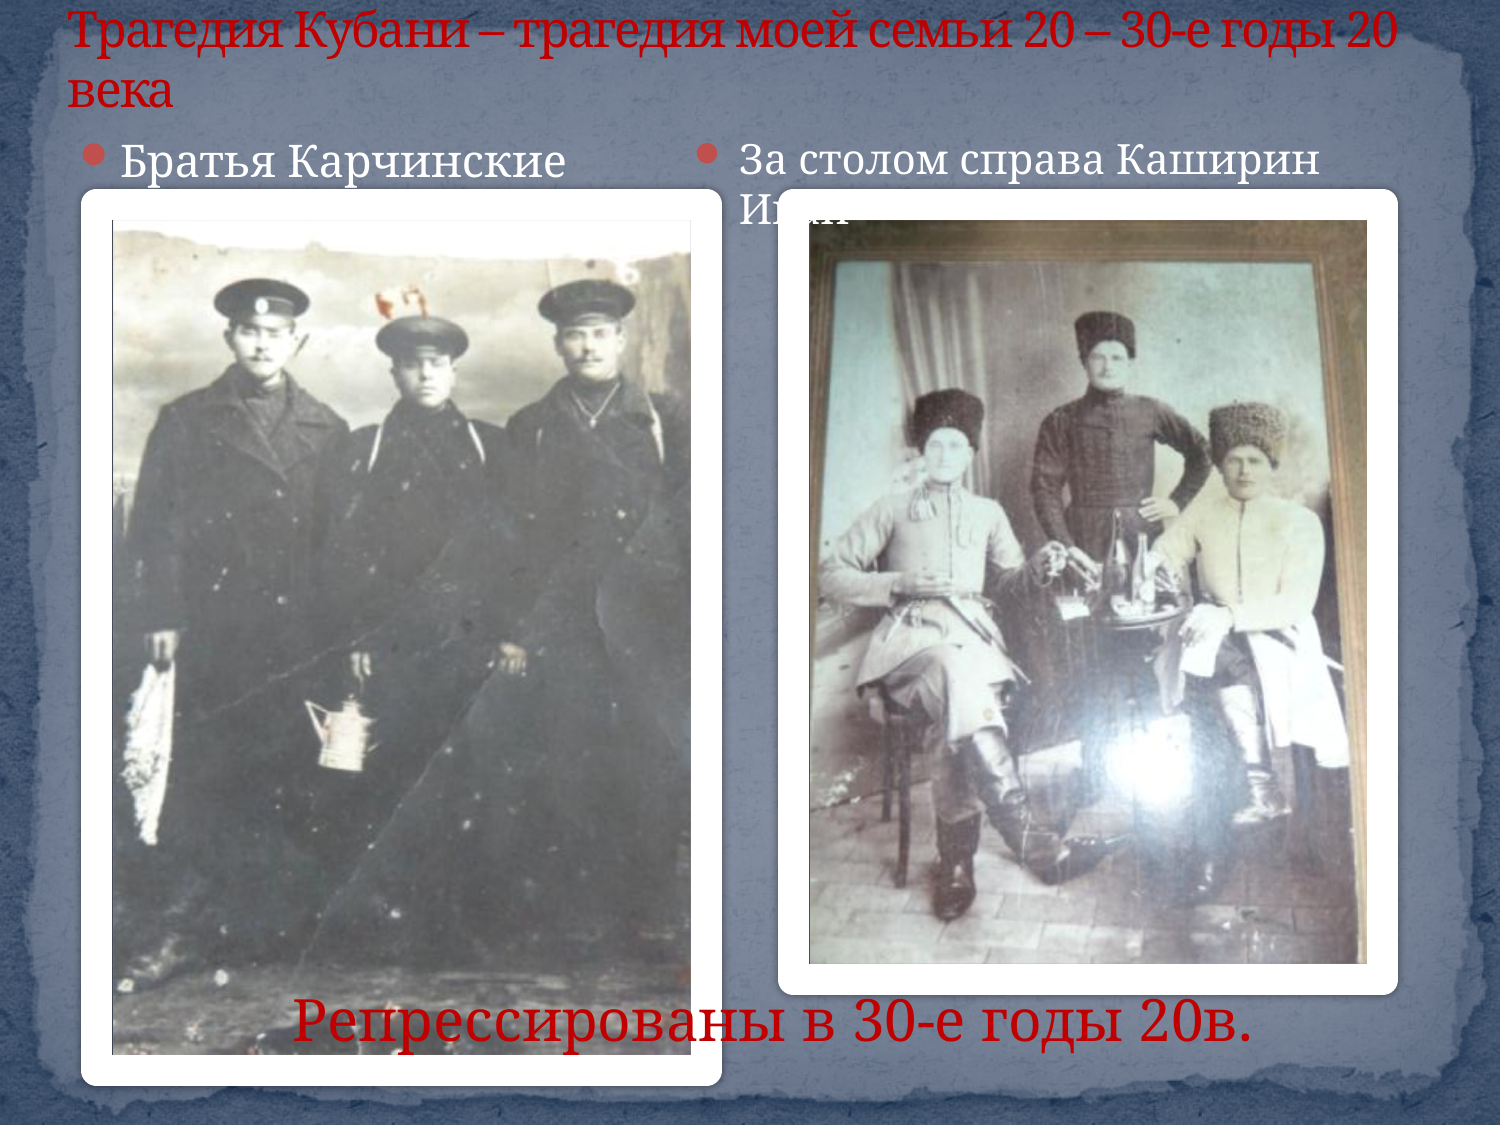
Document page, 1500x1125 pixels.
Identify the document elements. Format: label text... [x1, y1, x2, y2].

text_box Репрессированы в 30-е годы 20в. [277, 975, 1317, 1057]
text_box Братья Карчинские [64, 125, 585, 196]
text_box За столом справа Каширин Иван [679, 125, 1412, 207]
title Трагедия Кубани – трагедия моей семьи 20 – 30-е годы 20 века [53, 0, 1500, 126]
picture [0, 220, 1461, 1055]
